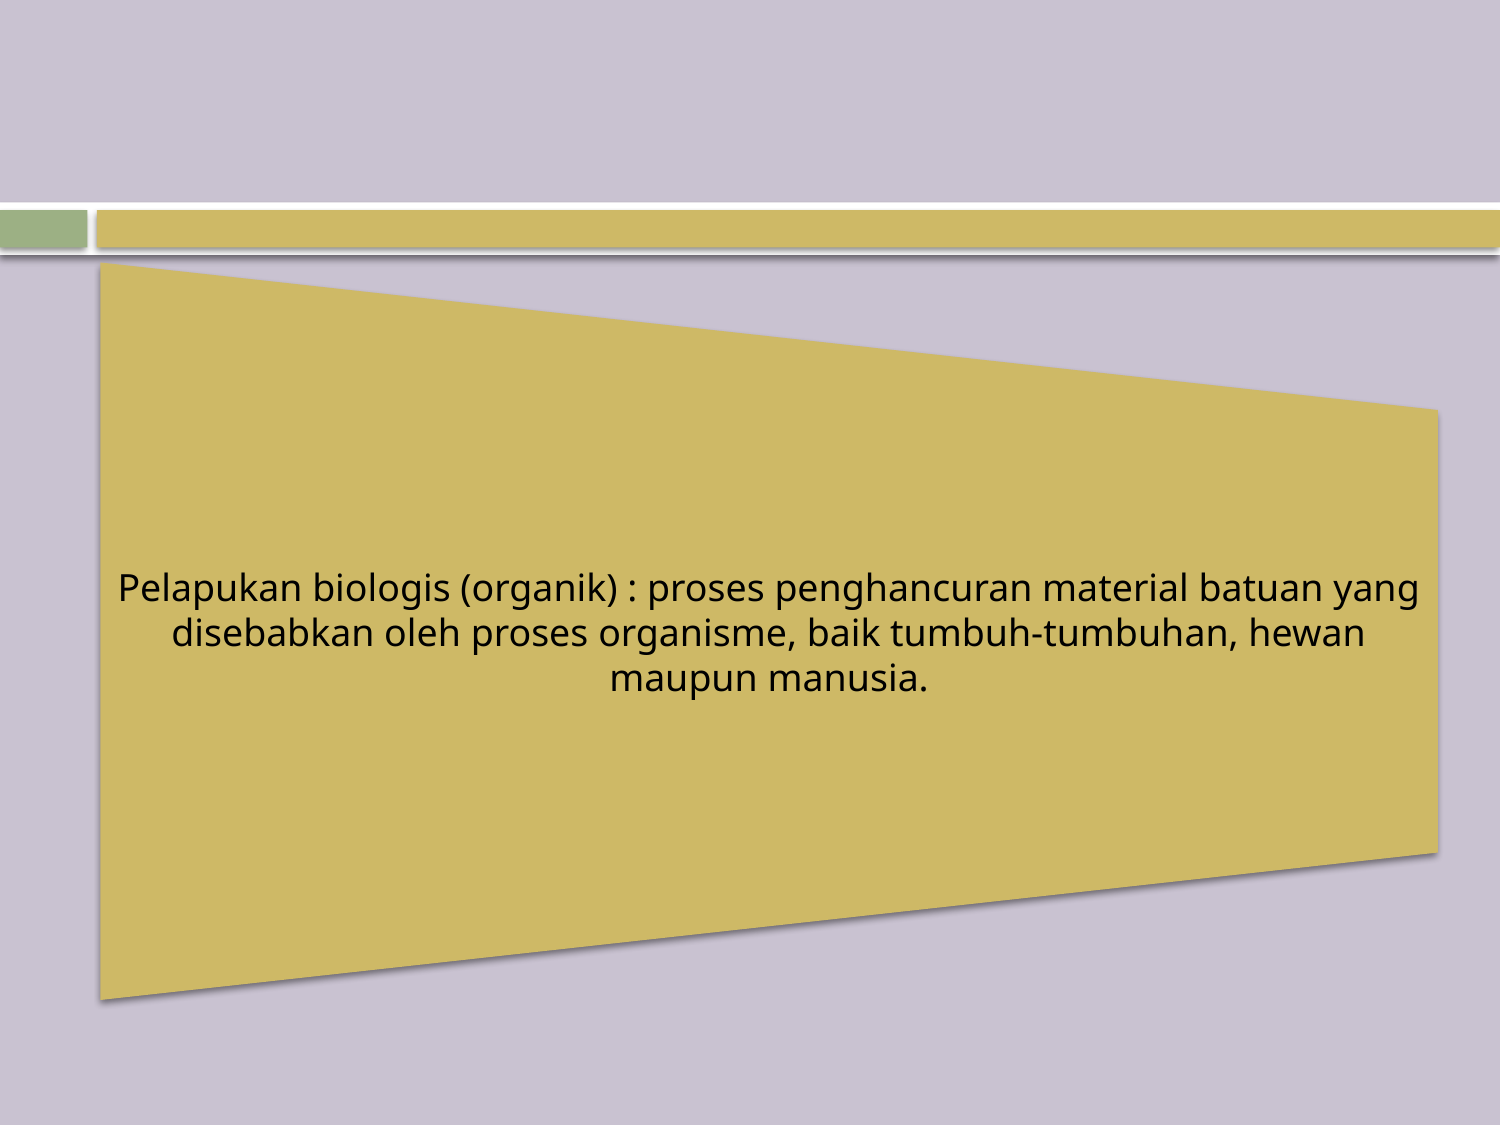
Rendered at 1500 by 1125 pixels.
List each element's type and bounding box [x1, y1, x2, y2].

list [100, 262, 1439, 1001]
